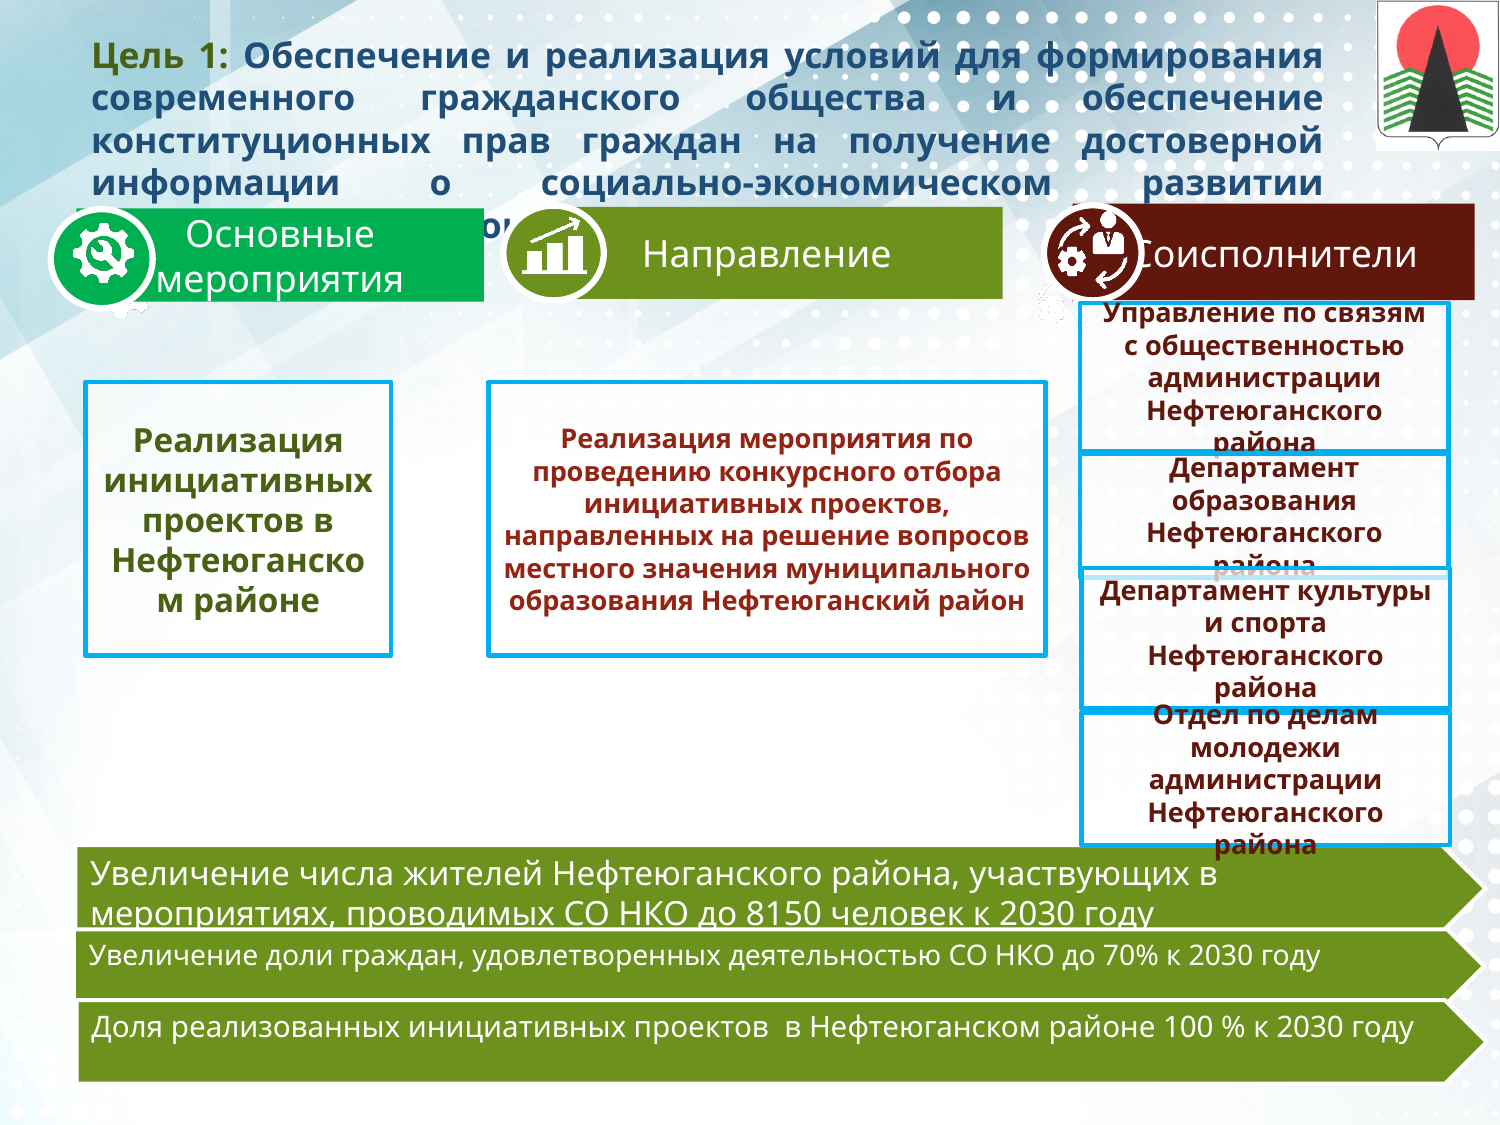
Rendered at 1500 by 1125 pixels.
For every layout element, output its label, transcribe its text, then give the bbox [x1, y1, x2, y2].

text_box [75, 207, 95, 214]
text_box Увеличение доли граждан, удовлетворенных деятельностью СО НКО до 70% к 2030 году [71, 927, 1487, 1005]
text_box [1068, 203, 1118, 210]
text_box [1042, 226, 1050, 265]
picture [0, 0, 1500, 1125]
text_box Доля реализованных инициативных проектов в Нефтеюганском районе 100 % к 2030 году [74, 998, 1489, 1086]
text_box Цель 1: Обеспечение и реализация условий для формирования современного гражданского общества и обеспечение конституционных прав граждан на получение достоверной информации о социально-экономическом развитии Нефтеюганского района [76, 25, 1339, 323]
text_box [1135, 226, 1144, 280]
text_box [49, 207, 155, 306]
text_box Реализация мероприятия по проведению конкурсного отбора инициативных проектов, направленных на решение вопросов местного значения муниципального образования Нефтеюганский район [487, 381, 1047, 657]
text_box Направление [568, 205, 1004, 301]
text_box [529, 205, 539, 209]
text_box Увеличение числа жителей Нефтеюганского района, участвующих в мероприятиях, проводимых СО НКО до 8150 человек к 2030 году [73, 842, 1488, 928]
text_box Департамент образования Нефтеюганского района [1078, 452, 1450, 579]
text_box Департамент культуры и спорта Нефтеюганского района [1080, 566, 1452, 710]
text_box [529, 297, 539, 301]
text_box Соисполнители [1071, 202, 1476, 302]
text_box Реализация инициативных проектов в Нефтеюганском районе [84, 381, 393, 657]
text_box Основные мероприятия [109, 207, 485, 303]
text_box Отдел по делам молодежи администрации Нефтеюганского района [1080, 711, 1452, 847]
text_box [525, 204, 582, 212]
text_box Управление по связям с общественностью администрации Нефтеюганского района [1078, 301, 1450, 452]
text_box [501, 217, 606, 302]
